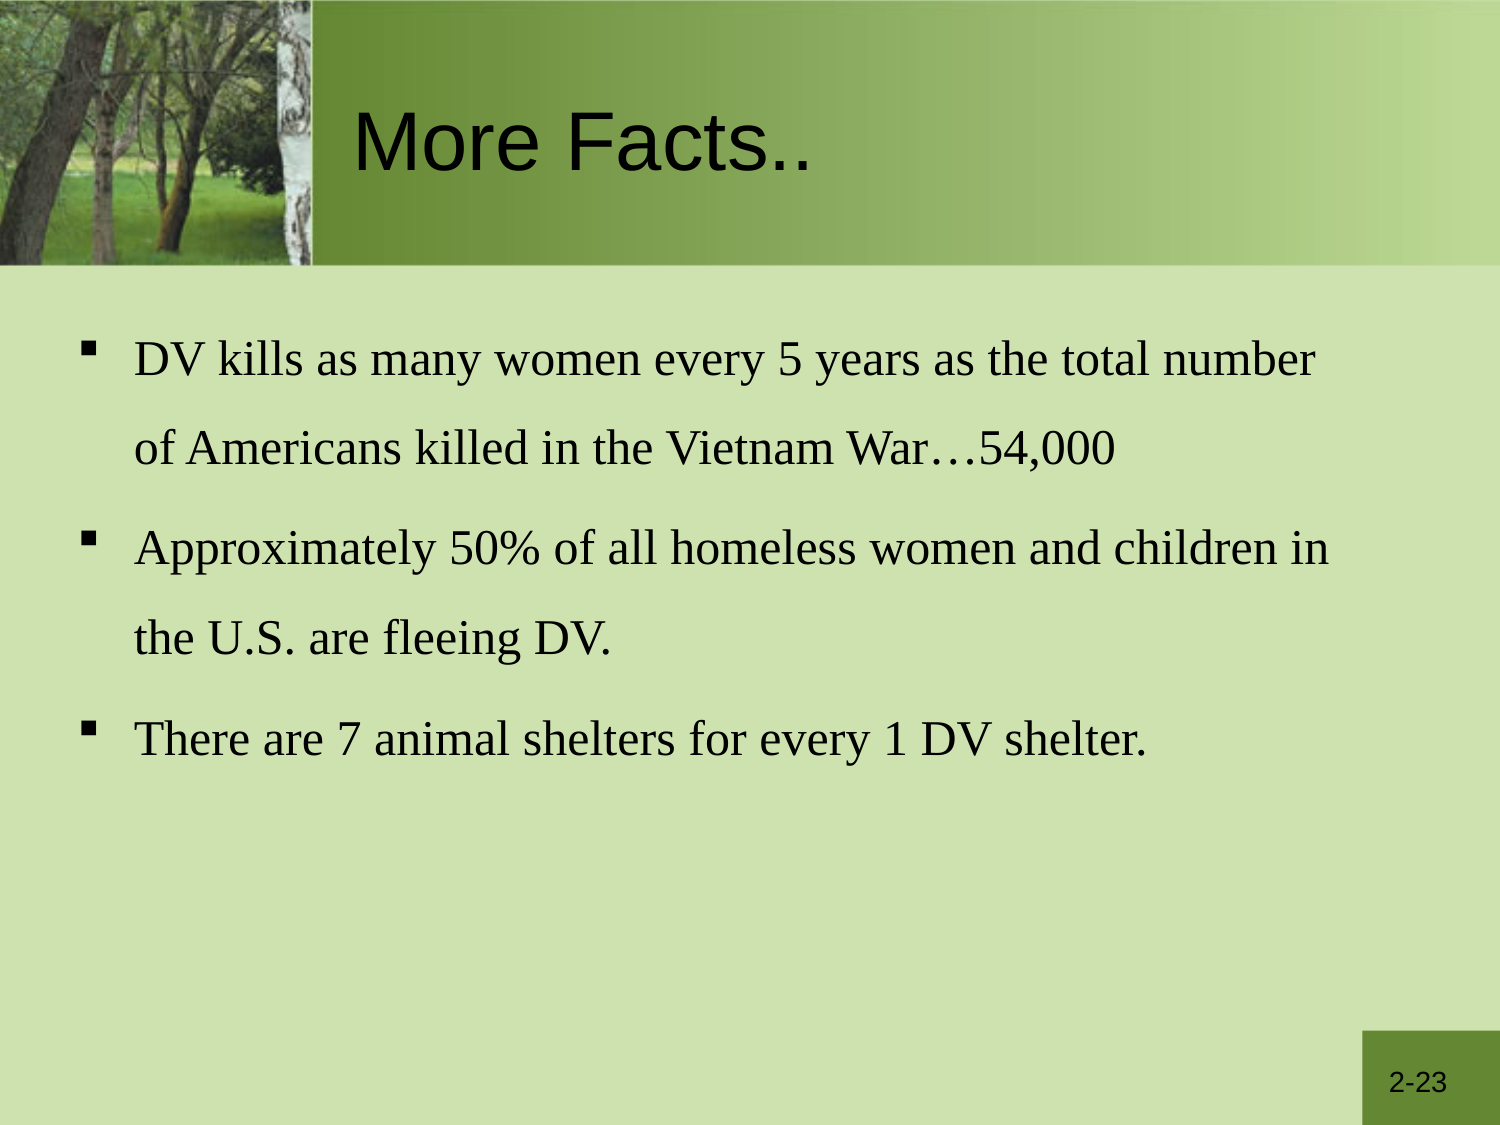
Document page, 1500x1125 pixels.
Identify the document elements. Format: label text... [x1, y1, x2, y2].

picture [0, 0, 1500, 1125]
title More Facts.. [337, 24, 1438, 250]
slide_number 2-23 [1149, 1031, 1463, 1107]
list DV kills as many women every 5 years as the total number of Americans killed in the Vietnam War…54,000 Approximately 50% of all homeless women and children in the U.S. are fleeing DV. There are 7 animal shelters for every 1 DV shelter. [62, 287, 1375, 1000]
